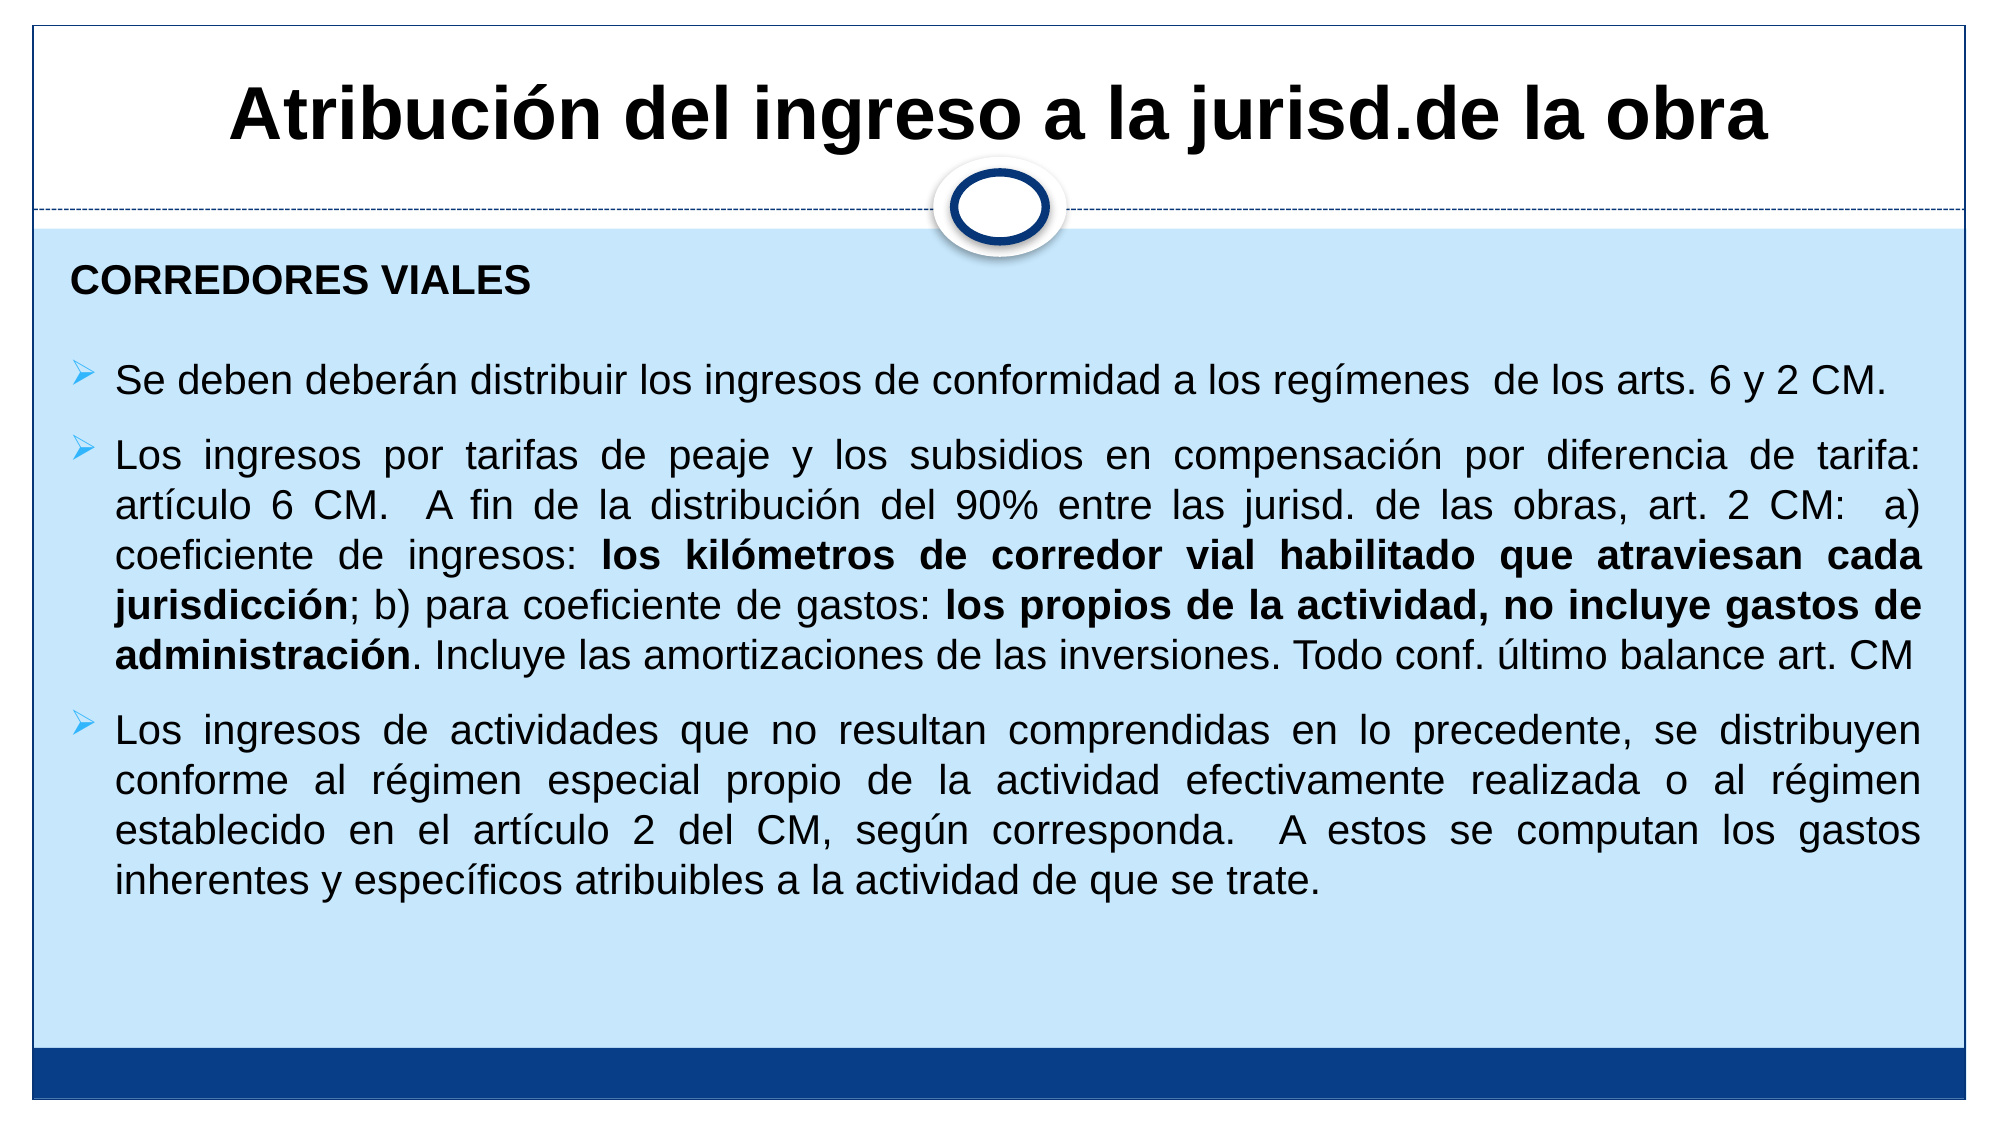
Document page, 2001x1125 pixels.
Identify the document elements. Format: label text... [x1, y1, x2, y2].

list CORREDORES VIALES Se deben deberán distribuir los ingresos de conformidad a los regímenes de los arts. 6 y 2 CM. Los ingresos por tarifas de peaje y los subsidios en compensación por diferencia de tarifa: artículo 6 CM. A fin de la distribución del 90% entre las jurisd. de las obras, art. 2 CM: a) coeficiente de ingresos: los kilómetros de corredor vial habilitado que atraviesan cada jurisdicción; b) para coeficiente de gastos: los propios de la actividad, no incluye gastos de administración. Incluye las amortizaciones de las inversiones. Todo conf. último balance art. CM Los ingresos de actividades que no resultan comprendidas en lo precedente, se distribuyen conforme al régimen especial propio de la actividad efectivamente realizada o al régimen establecido en el artículo 2 del CM, según corresponda. A estos se computan los gastos inherentes y específicos atribuibles a la actividad de que se trate. [55, 219, 1938, 989]
title Atribución del ingreso a la jurisd.de la obra [65, 37, 1933, 162]
